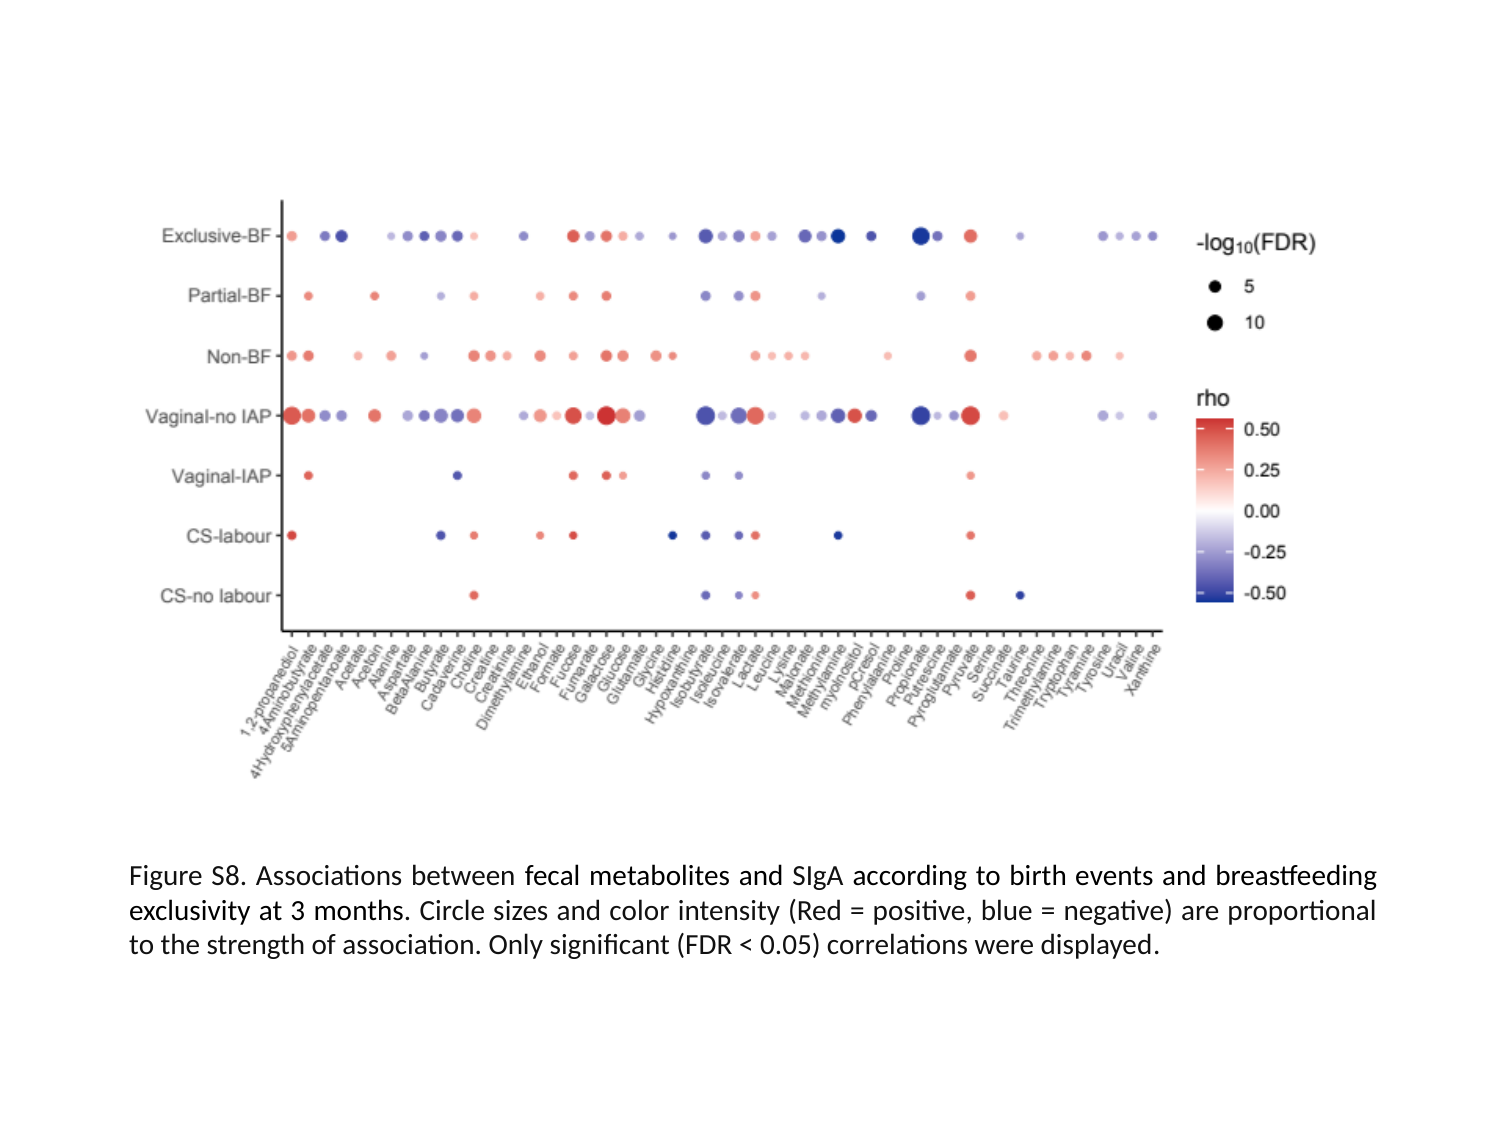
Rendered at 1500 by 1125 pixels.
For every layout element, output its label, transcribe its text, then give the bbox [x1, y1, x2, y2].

picture [135, 189, 1336, 790]
text_box Figure S8. Associations between fecal metabolites and SIgA according to birth events and breastfeeding exclusivity at 3 months. Circle sizes and color intensity (Red = positive, blue = negative) are proportional to the strength of association. Only significant (FDR < 0.05) correlations were displayed. [114, 848, 1393, 968]
